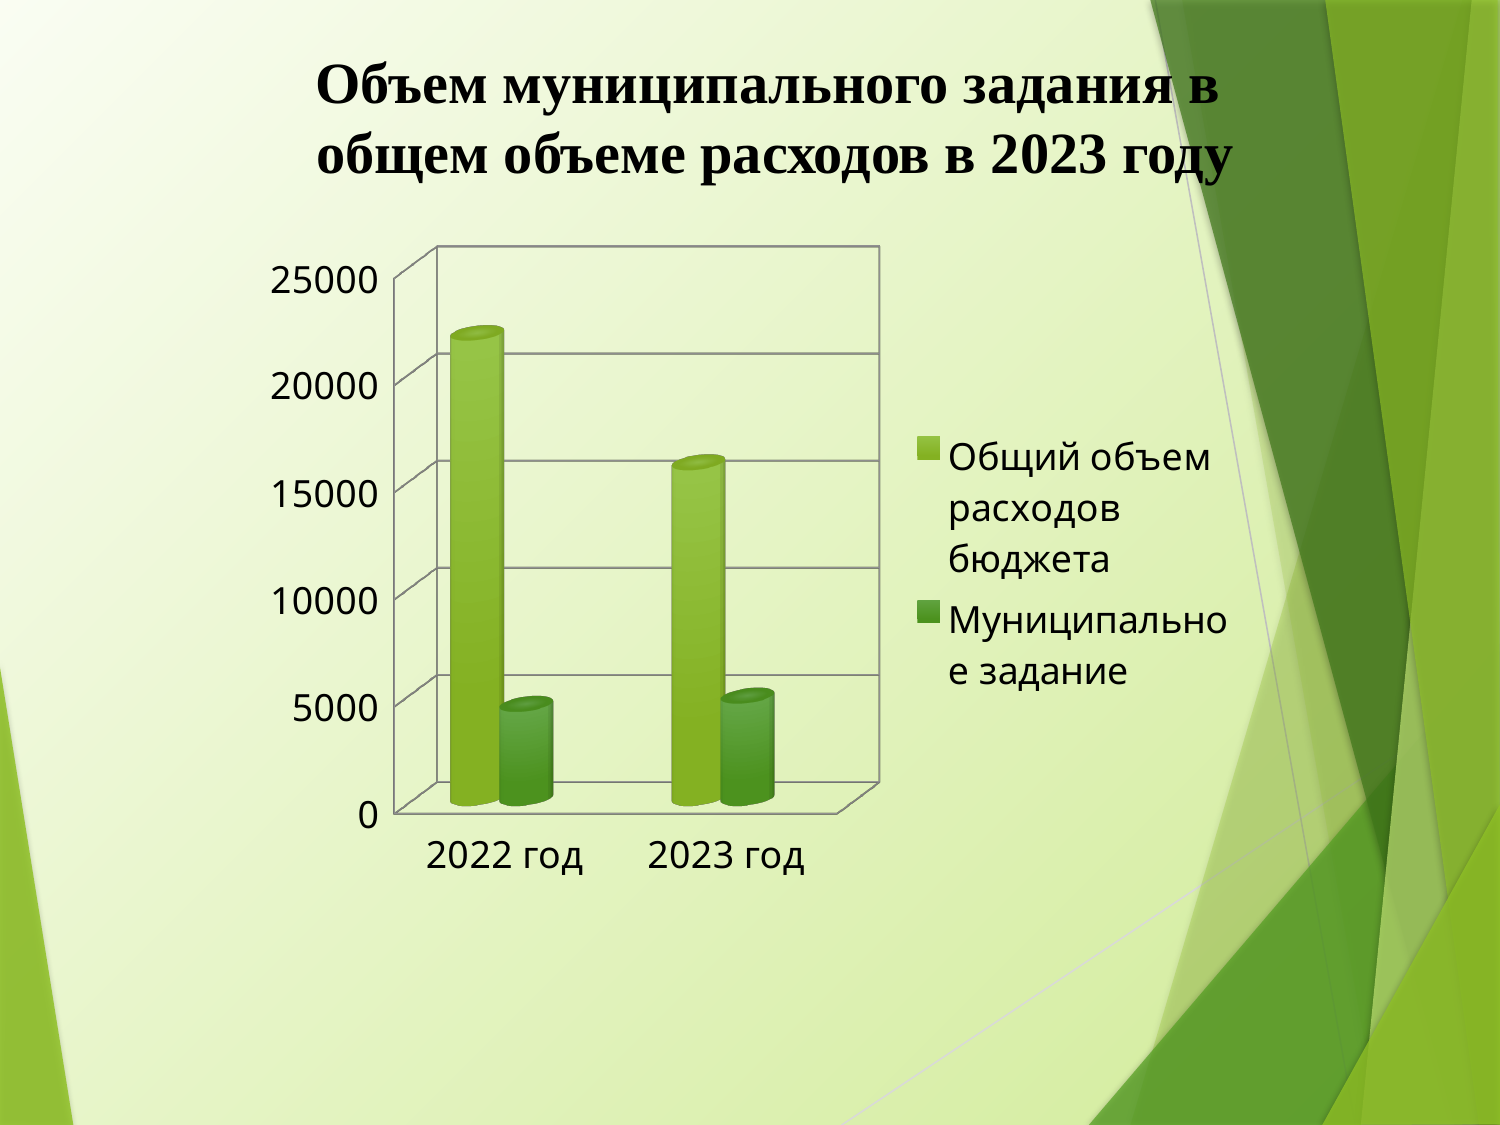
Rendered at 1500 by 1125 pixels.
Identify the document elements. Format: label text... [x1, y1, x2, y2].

chart [249, 228, 1251, 897]
text_box Объем муниципального задания в общем объеме расходов в 2023 году [99, 37, 1450, 225]
